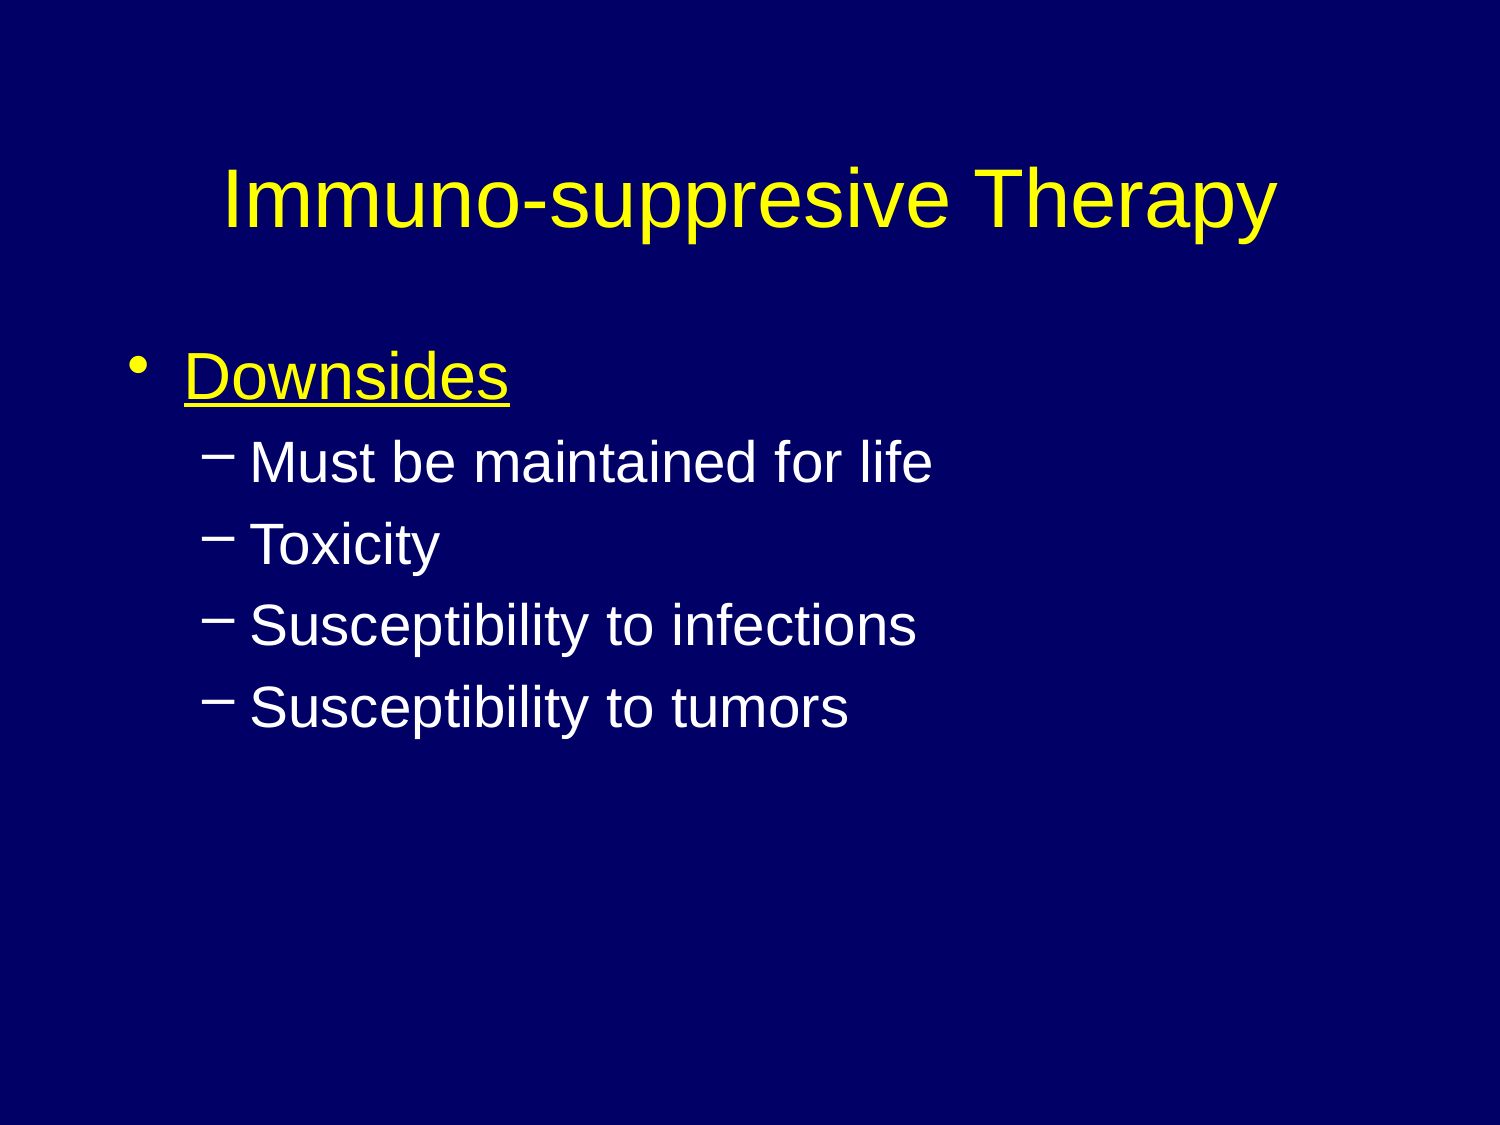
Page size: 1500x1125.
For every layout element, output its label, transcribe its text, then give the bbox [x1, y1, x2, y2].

list Downsides Must be maintained for life Toxicity Susceptibility to infections Susceptibility to tumors [112, 324, 1388, 1001]
title Immuno-suppresive Therapy [112, 99, 1388, 288]
